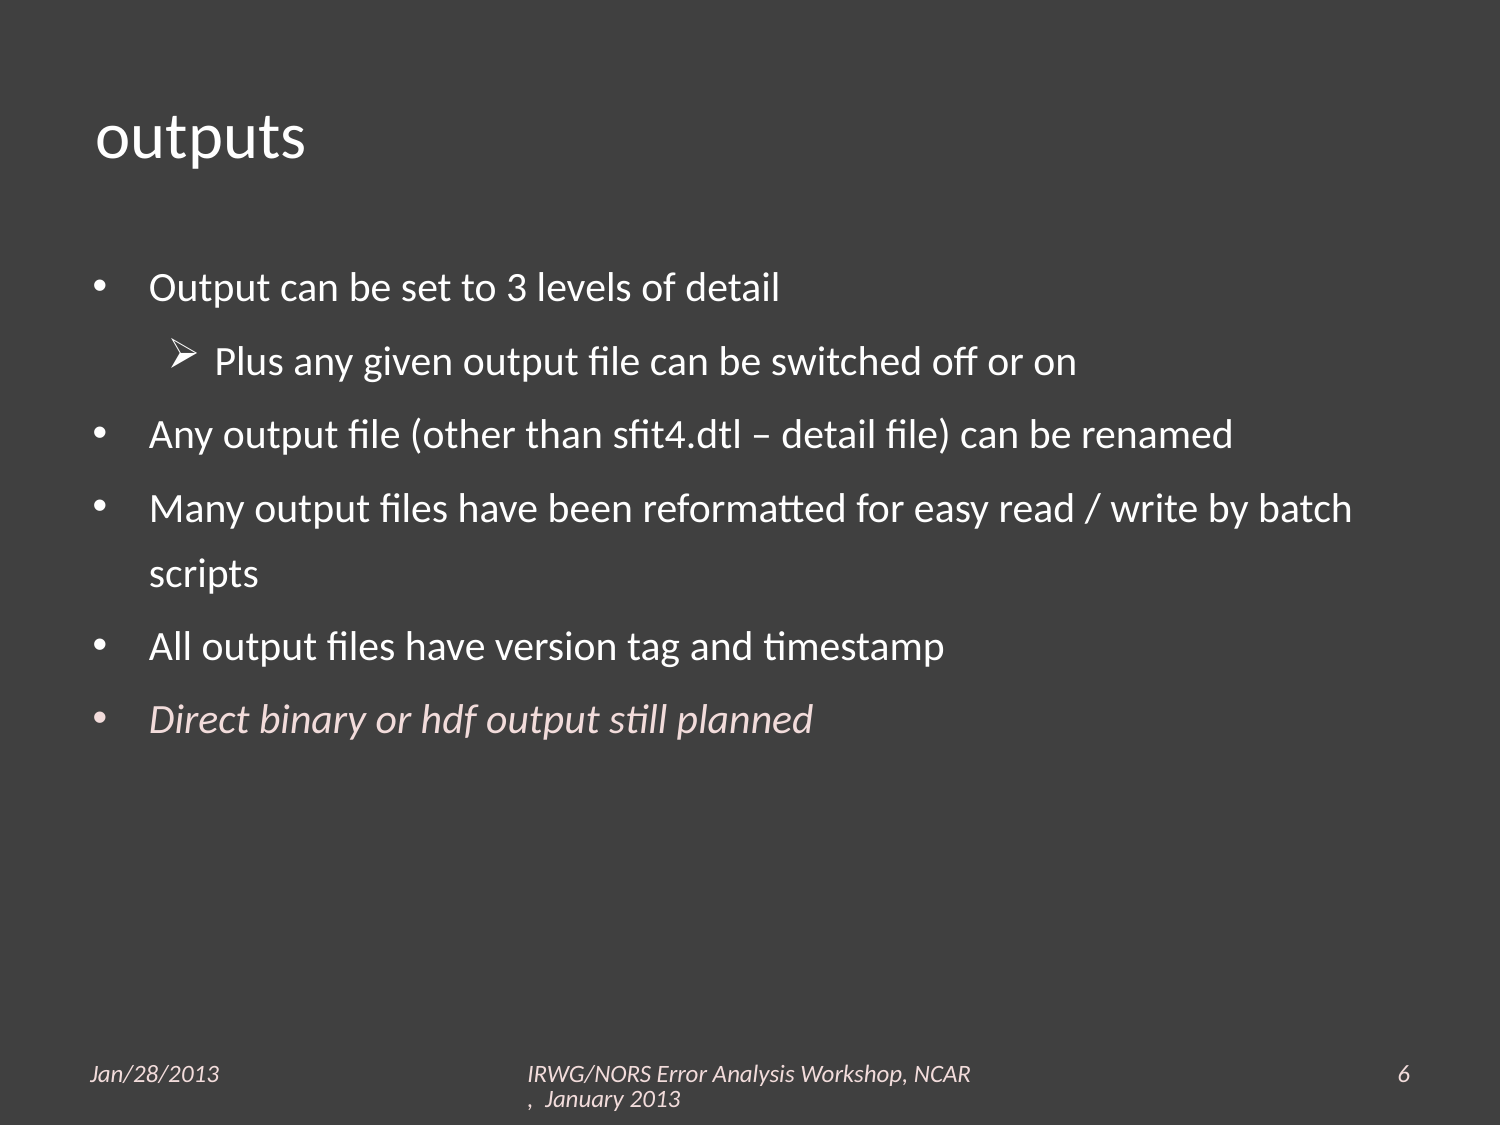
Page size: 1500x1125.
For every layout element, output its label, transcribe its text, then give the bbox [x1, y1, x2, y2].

list Output can be set to 3 levels of detail Plus any given output file can be switched off or on Any output file (other than sfit4.dtl – detail file) can be renamed Many output files have been reformatted for easy read / write by batch scripts All output files have version tag and timestamp Direct binary or hdf output still planned [77, 237, 1428, 913]
slide_number 6 [1074, 1042, 1425, 1103]
slide_number Jan/28/2013 [75, 1042, 425, 1103]
footer IRWG/NORS Error Analysis Workshop, NCAR, January 2013 [512, 1042, 988, 1103]
title outputs [80, 87, 356, 177]
